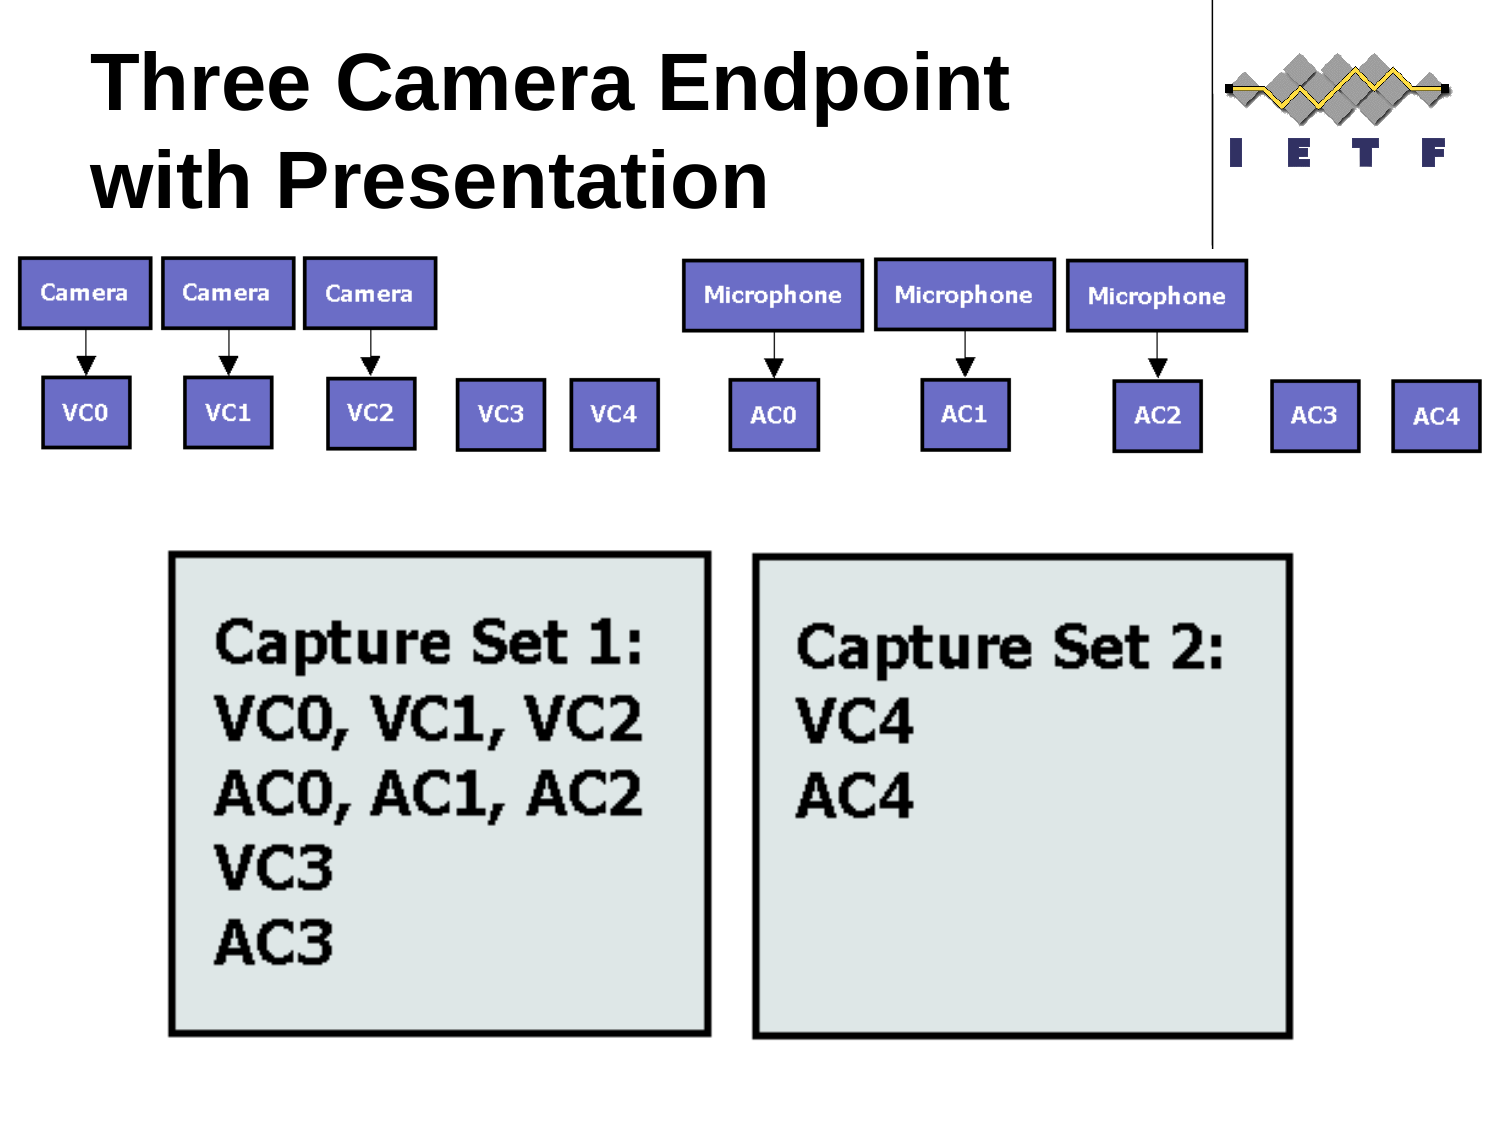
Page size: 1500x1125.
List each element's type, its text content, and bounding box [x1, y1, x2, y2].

picture [157, 537, 1313, 1057]
picture [12, 249, 1488, 463]
picture [1212, 37, 1463, 181]
title Three Camera Endpoint with Presentation [74, 19, 1201, 233]
